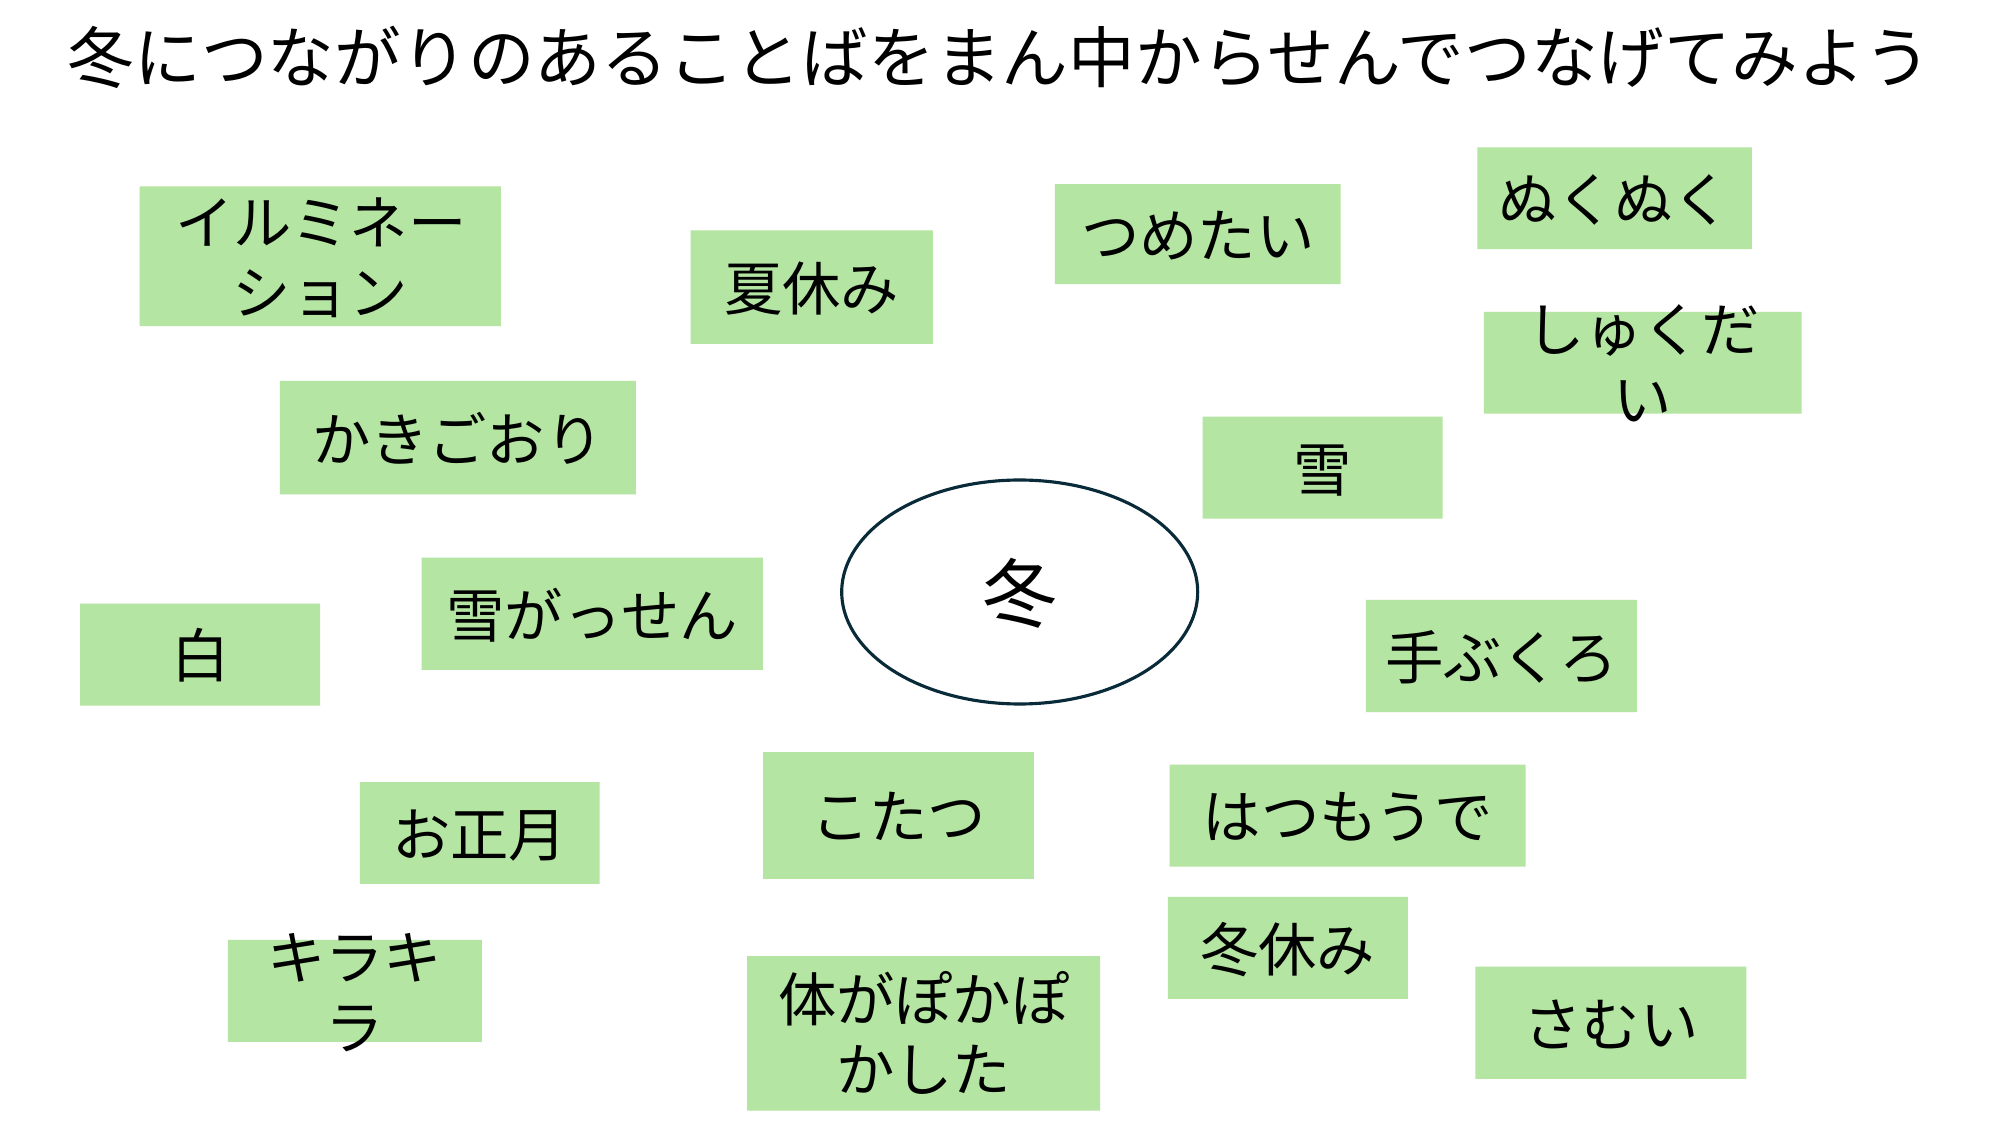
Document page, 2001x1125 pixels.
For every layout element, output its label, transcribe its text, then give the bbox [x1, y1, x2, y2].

text_box つめたい [1053, 183, 1342, 286]
text_box 手ぶくろ [1364, 598, 1638, 714]
text_box さむい [1474, 965, 1748, 1080]
text_box イルミネーション [138, 185, 502, 328]
text_box 雪 [1201, 415, 1444, 520]
text_box はつもうで [1168, 763, 1527, 868]
text_box 冬 [840, 478, 1200, 706]
text_box しゅくだい [1482, 310, 1803, 415]
text_box ぬくぬく [1476, 146, 1754, 251]
text_box かきごおり [278, 379, 637, 496]
text_box こたつ [761, 751, 1036, 881]
text_box キラキラ [226, 938, 483, 1043]
text_box 白 [79, 602, 322, 707]
text_box お正月 [358, 781, 601, 886]
text_box 夏休み [689, 229, 934, 345]
text_box 体がぽかぽかした [745, 955, 1102, 1112]
text_box 雪がっせん [420, 556, 765, 671]
text_box 冬につながりのあることばをまん中からせんでつなげてみよう [52, 8, 1947, 104]
text_box 冬休み [1166, 895, 1409, 1000]
